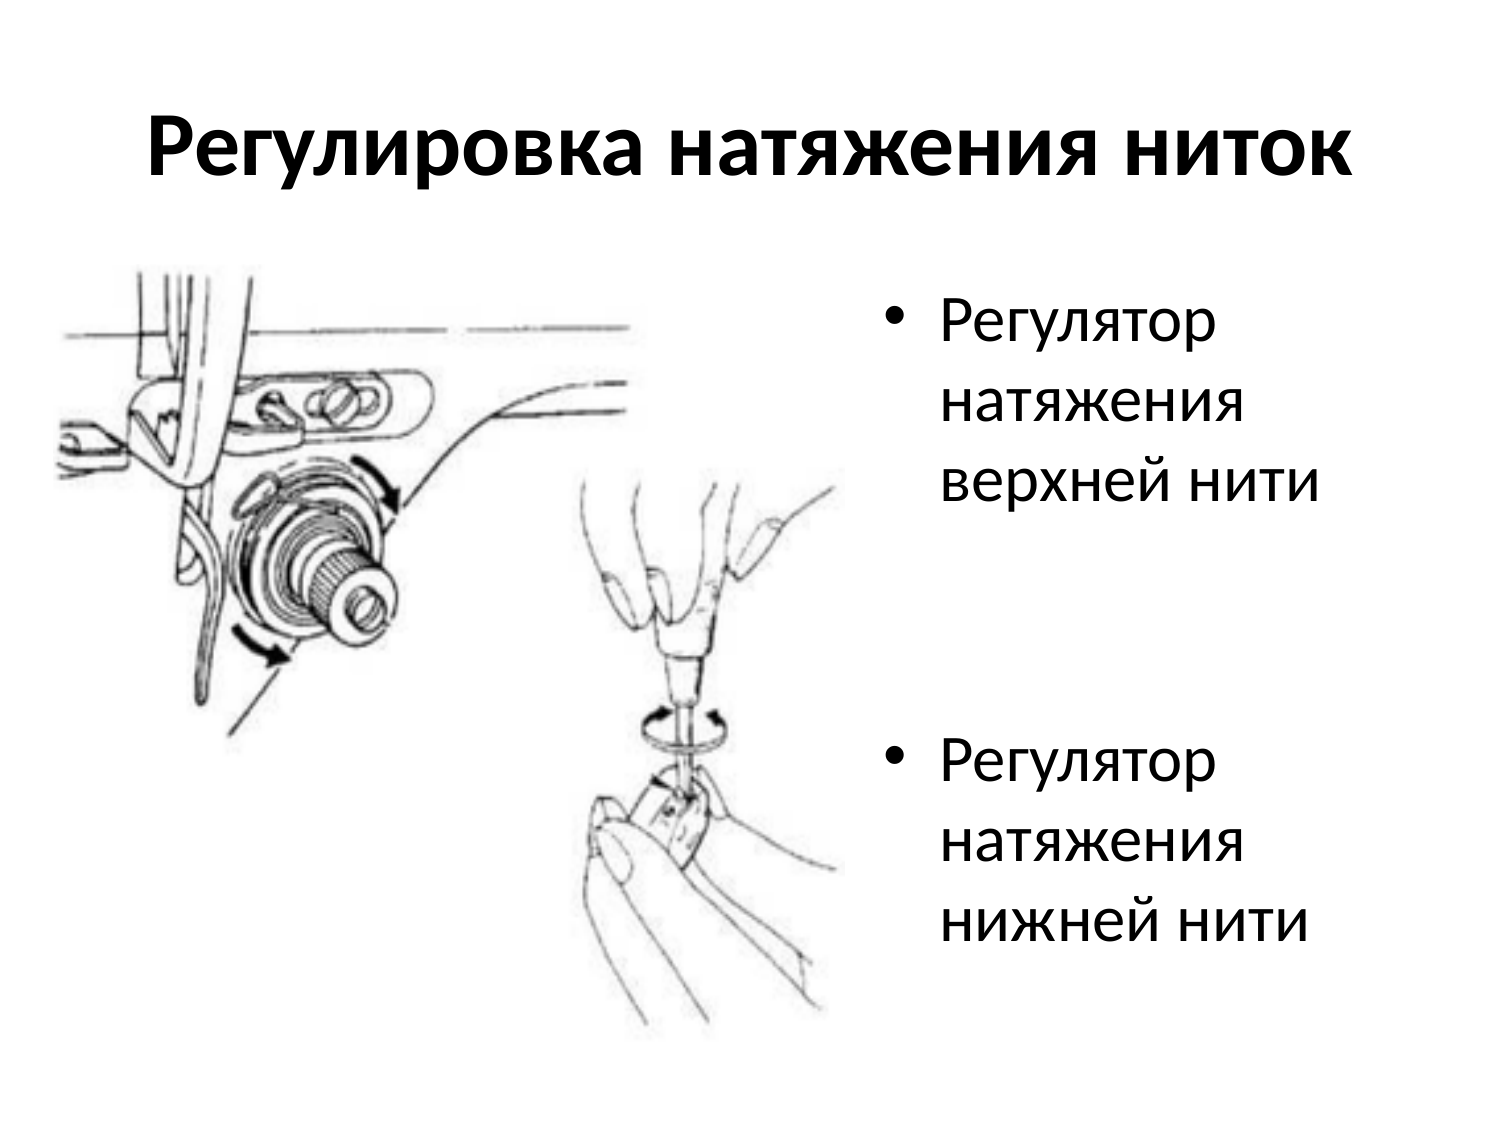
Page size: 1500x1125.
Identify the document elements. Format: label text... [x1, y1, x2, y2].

list Регулятор натяжения верхней нити Регулятор натяжения нижней нити [868, 267, 1447, 1083]
title Регулировка натяжения ниток [75, 45, 1425, 233]
picture [52, 264, 845, 1048]
